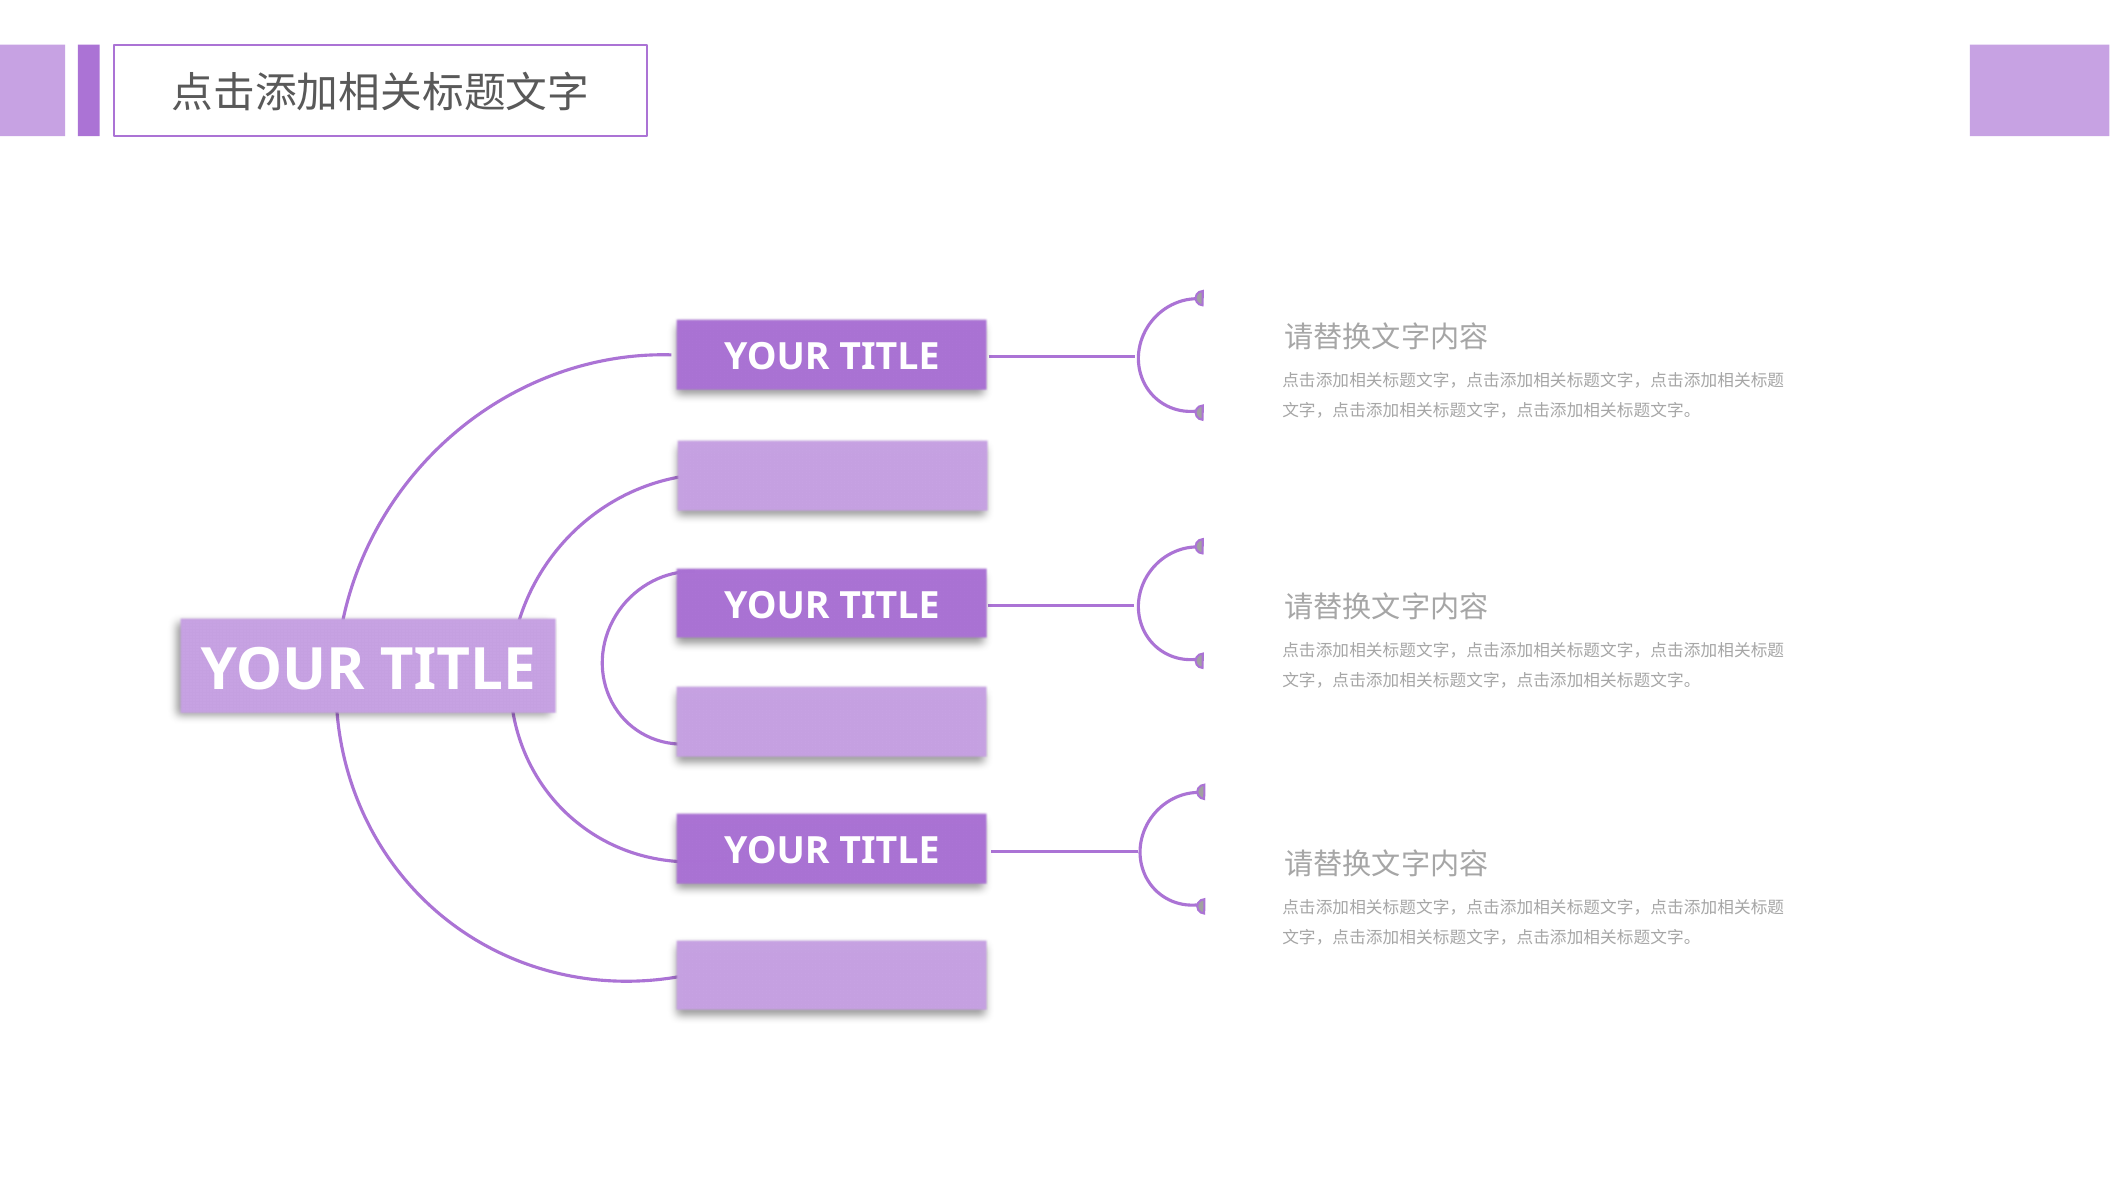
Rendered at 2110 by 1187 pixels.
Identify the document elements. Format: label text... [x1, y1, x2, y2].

text_box 点击添加相关标题文字，点击添加相关标题文字，点击添加相关标题文字，点击添加相关标题文字，点击添加相关标题文字。 [1268, 880, 1811, 955]
text_box 点击添加相关标题文字 [135, 44, 625, 137]
text_box [601, 573, 675, 744]
text_box 请替换文字内容 [1268, 830, 1667, 889]
text_box [343, 354, 670, 616]
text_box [989, 539, 1249, 668]
text_box 请替换文字内容 [1268, 572, 1667, 631]
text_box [988, 290, 1249, 420]
text_box 点击添加相关标题文字，点击添加相关标题文字，点击添加相关标题文字，点击添加相关标题文字，点击添加相关标题文字。 [1268, 622, 1811, 697]
text_box 请替换文字内容 [1268, 303, 1667, 362]
text_box [337, 722, 675, 982]
text_box 点击添加相关标题文字，点击添加相关标题文字，点击添加相关标题文字，点击添加相关标题文字，点击添加相关标题文字。 [1268, 352, 1811, 427]
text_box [675, 318, 989, 1011]
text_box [991, 784, 1250, 914]
text_box [514, 478, 675, 862]
text_box YOUR TITLE [181, 619, 555, 712]
